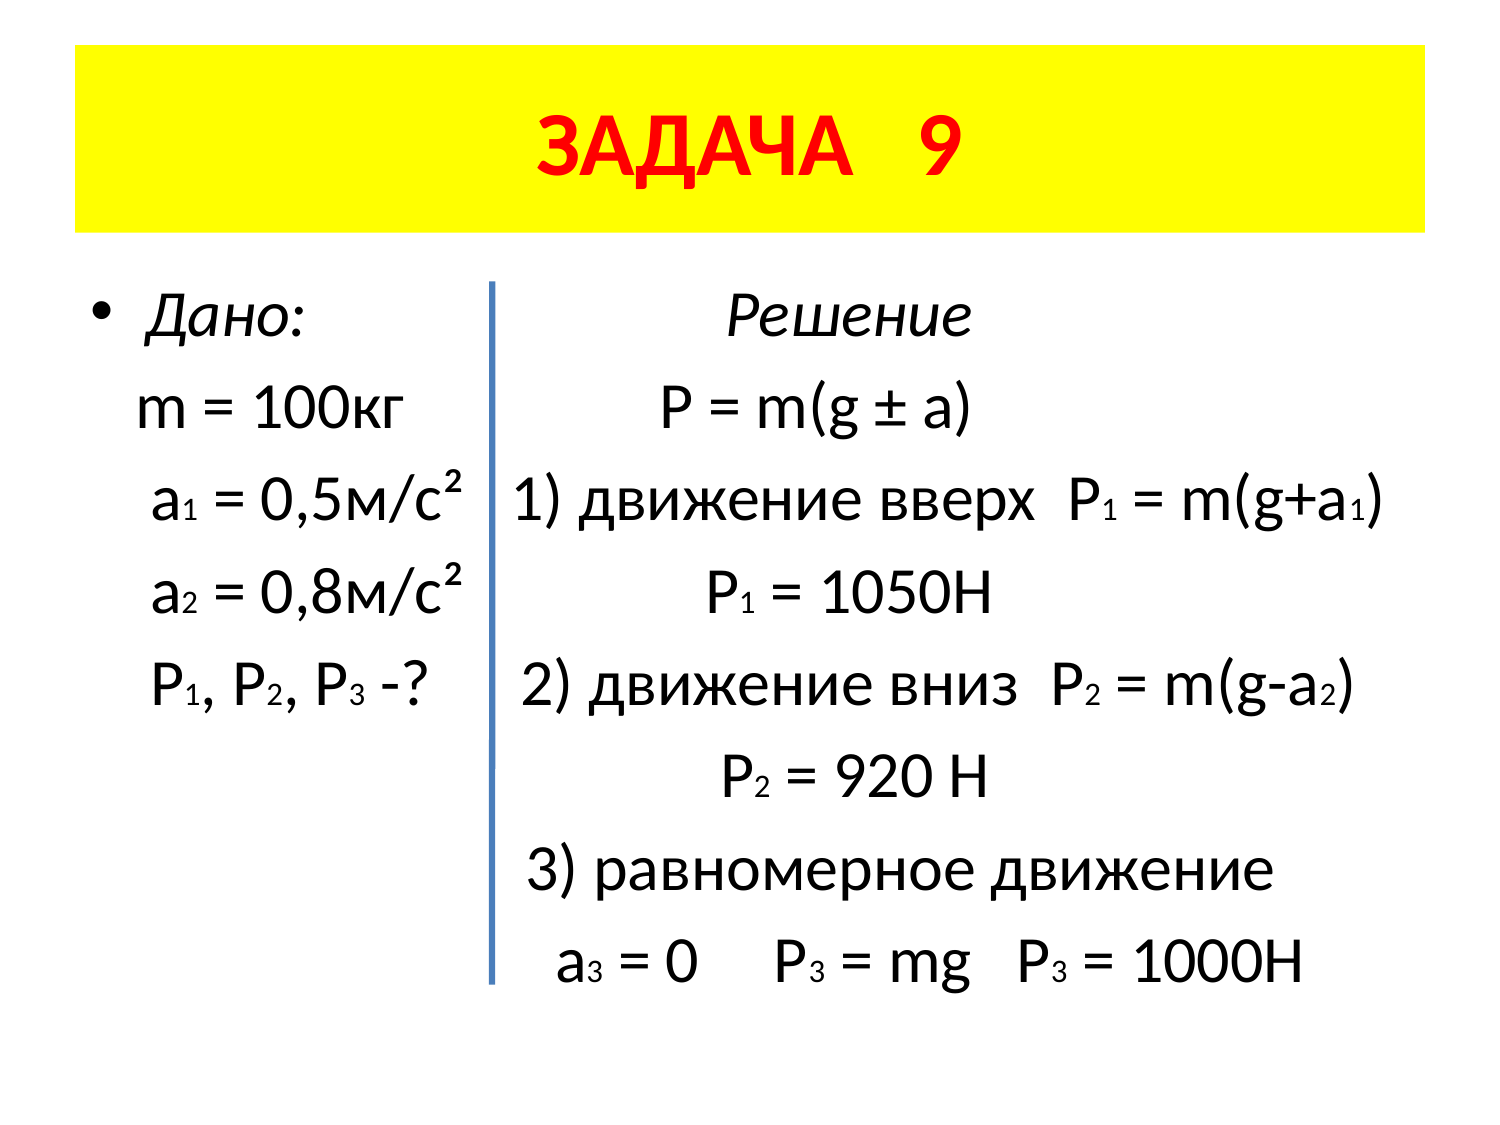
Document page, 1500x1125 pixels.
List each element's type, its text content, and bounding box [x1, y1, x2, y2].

list Дано: Решение m = 100кг P = m(g ± a) a1 = 0,5м/с² 1) движение вверх P1 = m(g+a1) a2 = 0,8м/с² Р1 = 1050Н P1, P2, P3 -? 2) движение вниз P2 = m(g-a2) Р2 = 920 Н 3) равномерное движение а3 = 0 Р3 = mg P3 = 1000H [75, 262, 1425, 1005]
title ЗАДАЧА 9 [75, 45, 1425, 233]
